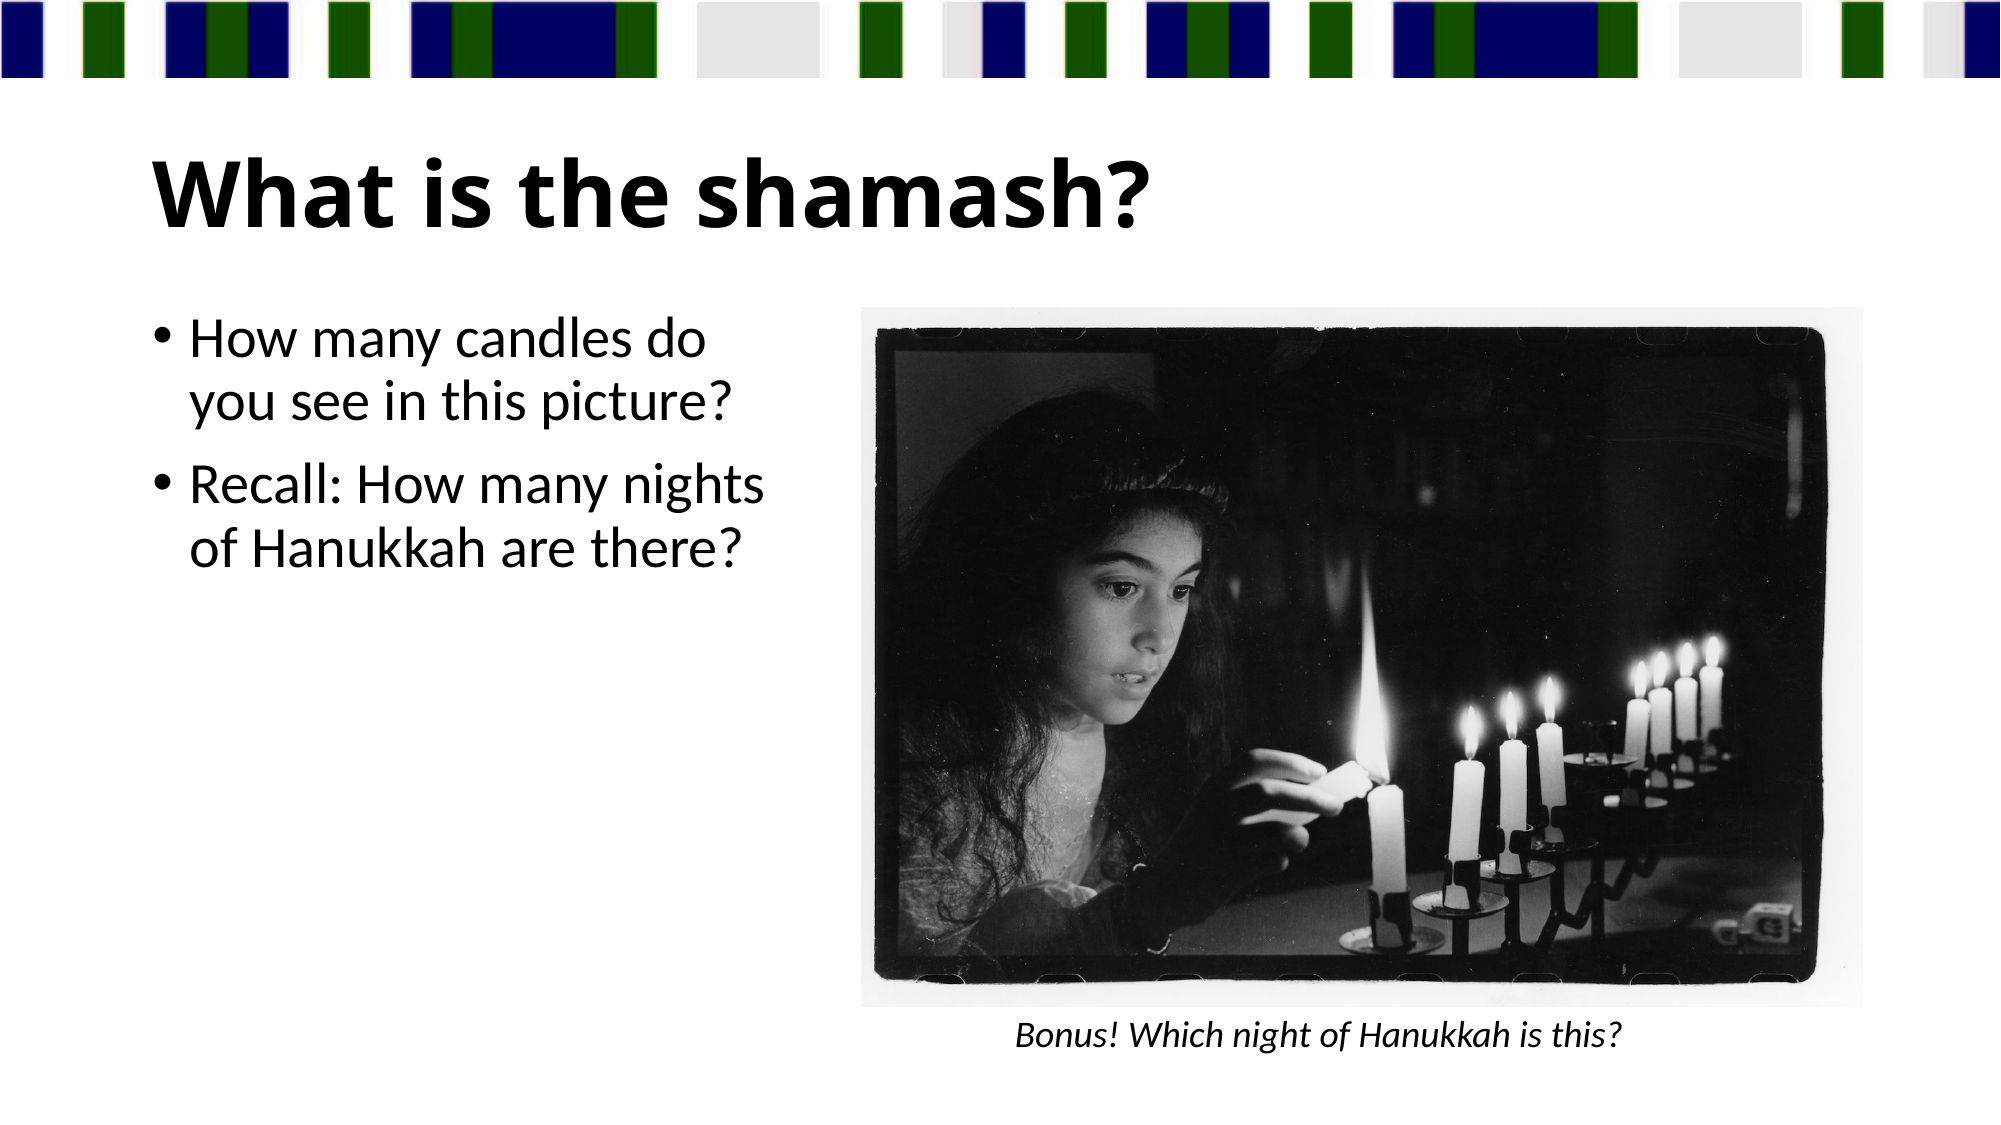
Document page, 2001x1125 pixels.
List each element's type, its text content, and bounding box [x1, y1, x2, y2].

picture [0, 0, 2000, 78]
text_box Bonus! Which night of Hanukkah is this? [999, 1002, 2000, 1063]
list How many candles do you see in this picture? Recall: How many nights of Hanukkah are there? [137, 299, 811, 1014]
picture [861, 307, 1863, 1007]
title What is the shamash? [137, 118, 1863, 278]
